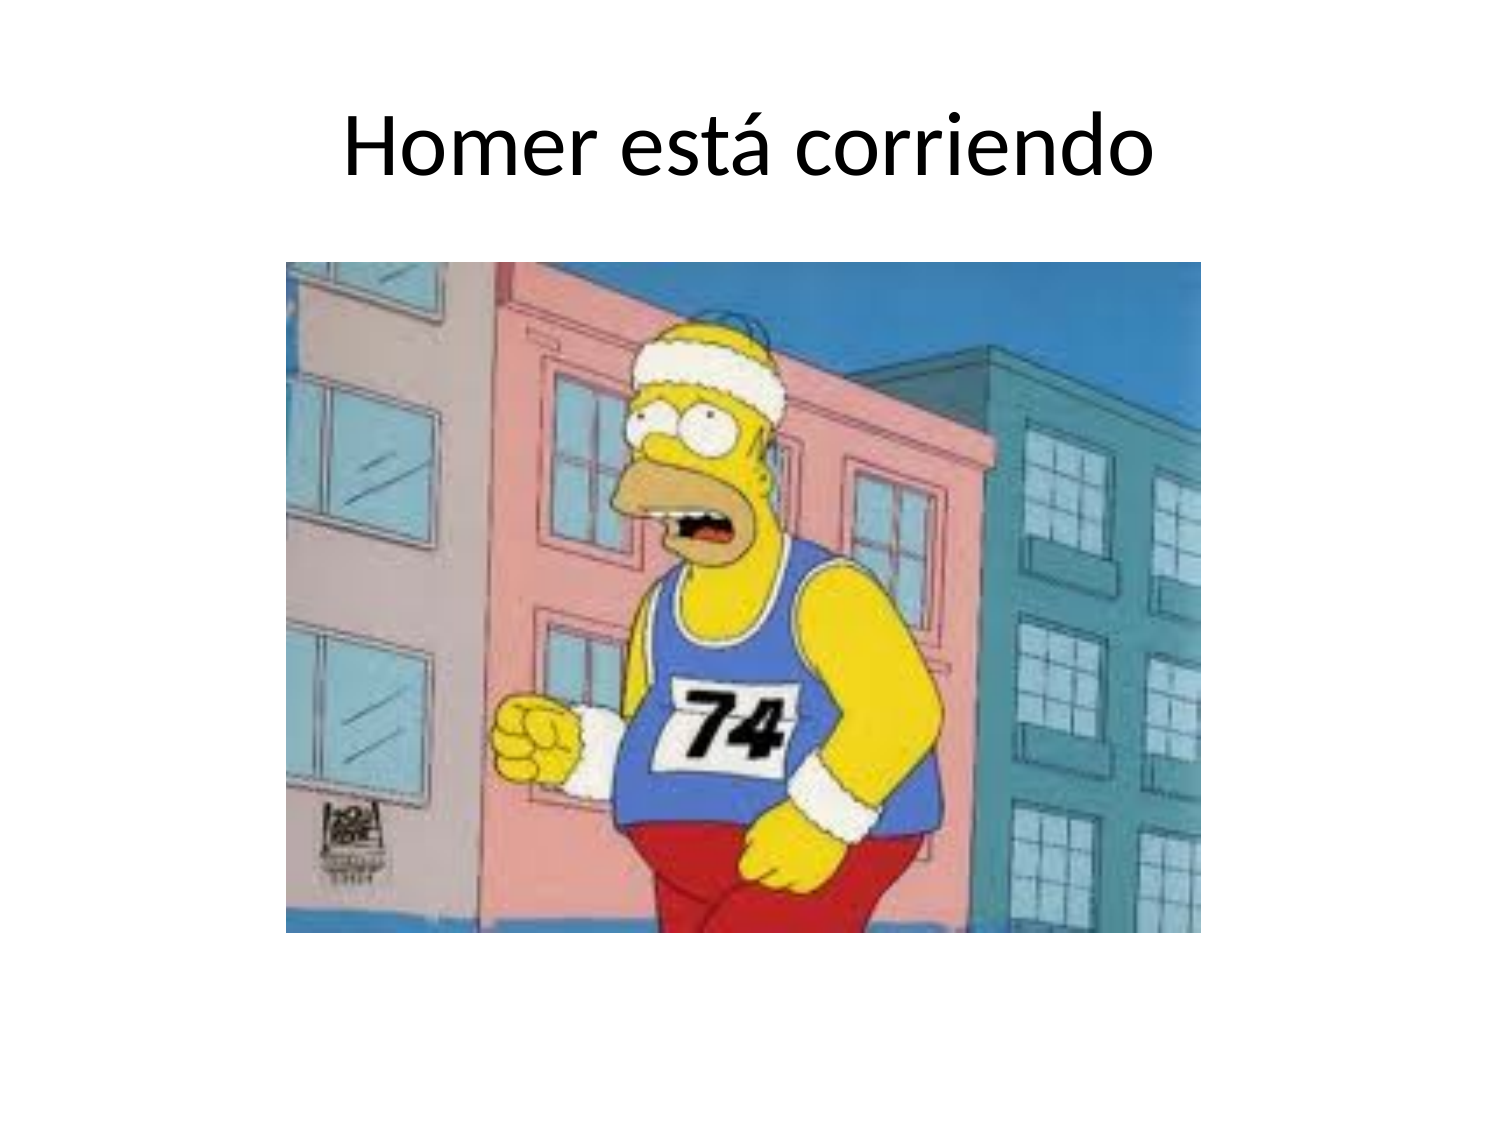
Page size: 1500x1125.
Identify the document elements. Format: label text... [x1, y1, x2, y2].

picture [285, 262, 1201, 933]
title Homer está corriendo [75, 45, 1425, 233]
